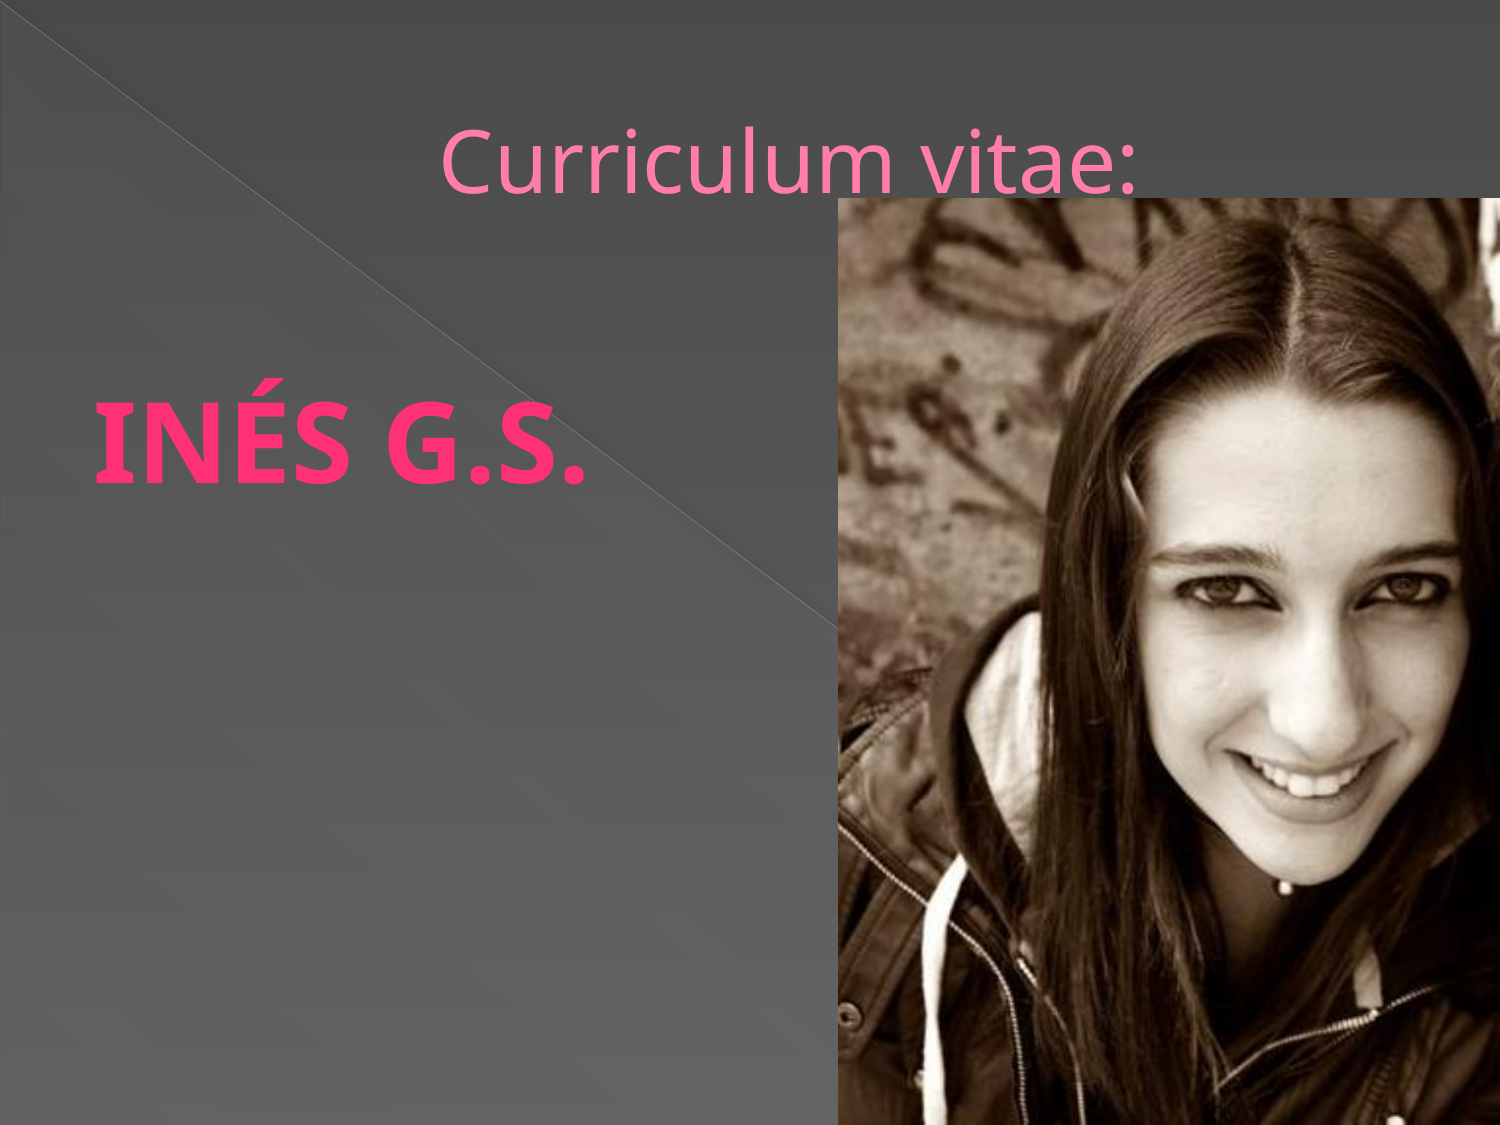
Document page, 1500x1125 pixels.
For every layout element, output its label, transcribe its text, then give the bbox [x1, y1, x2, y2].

title Curriculum vitae: [75, 43, 1425, 274]
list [838, 197, 1500, 1125]
text_box Inés g.s. [35, 363, 650, 514]
